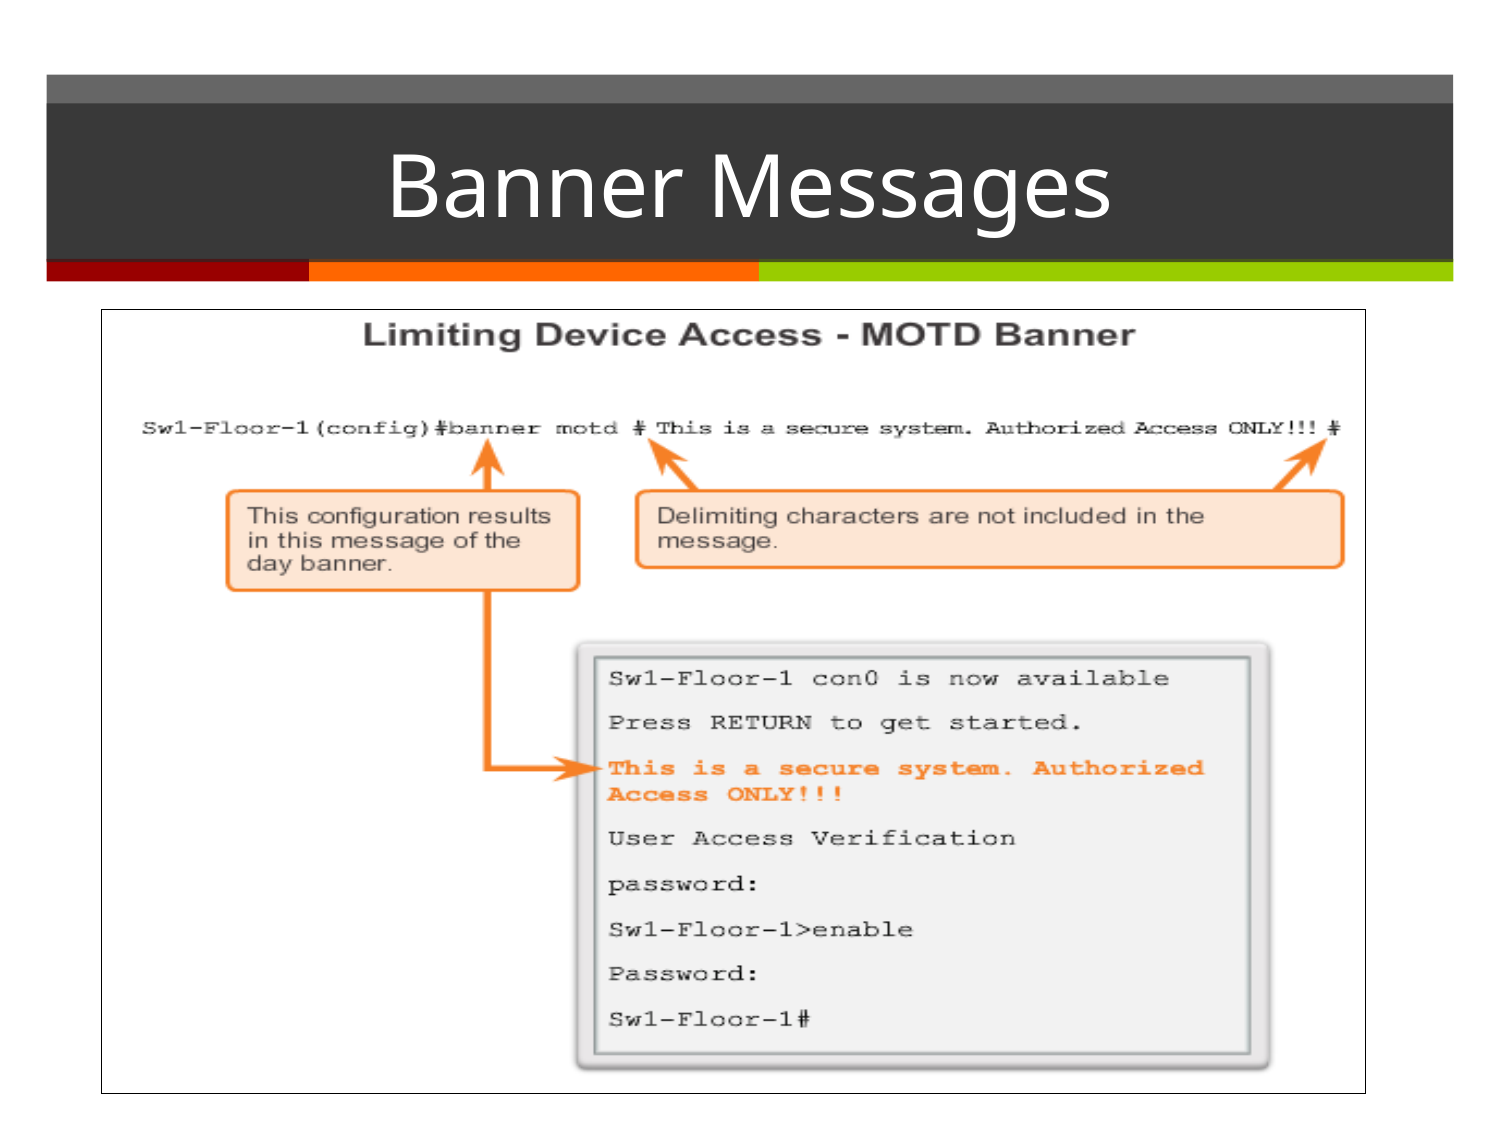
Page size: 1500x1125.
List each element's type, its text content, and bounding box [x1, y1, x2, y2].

picture [101, 309, 1366, 1093]
title Banner Messages [46, 103, 1454, 263]
